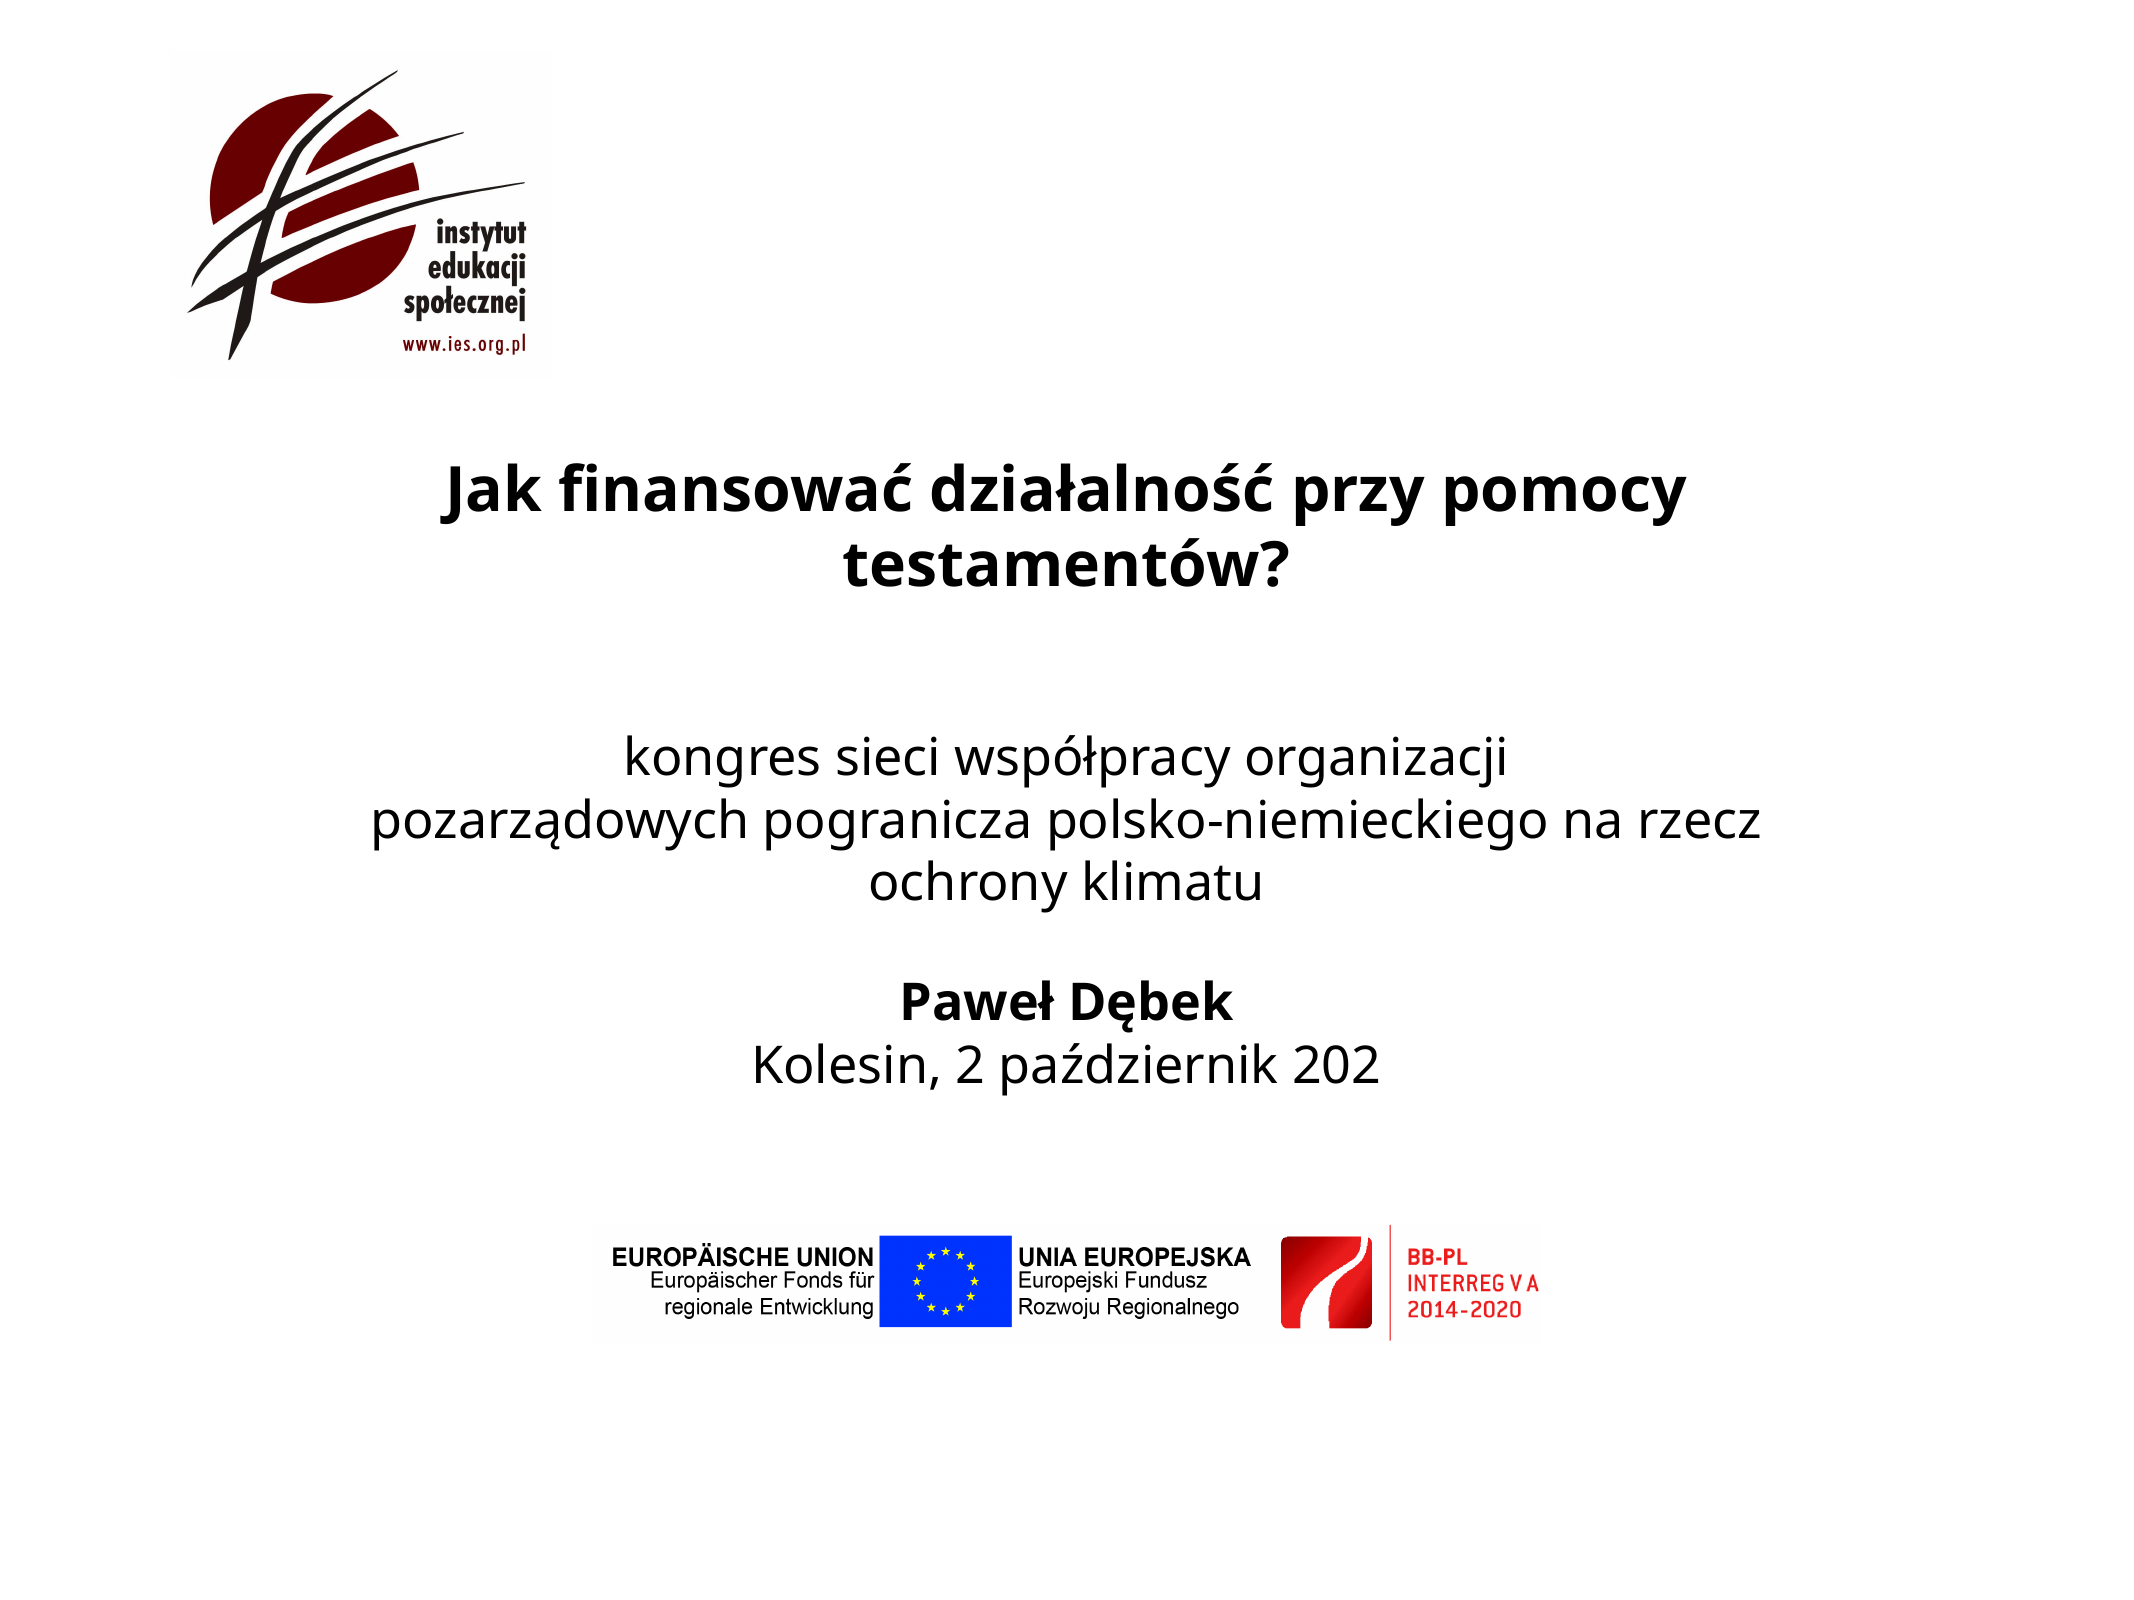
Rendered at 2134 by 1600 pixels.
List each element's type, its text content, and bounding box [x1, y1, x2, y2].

picture [592, 1222, 1542, 1344]
subtitle Jak finansować działalność przy pomocy testamentów? kongres sieci współpracy organizacji pozarządowych pogranicza polsko-niemieckiego na rzecz ochrony klimatu Paweł Dębek Kolesin, 2 październik 202 [207, 440, 1926, 1160]
picture [170, 49, 552, 378]
